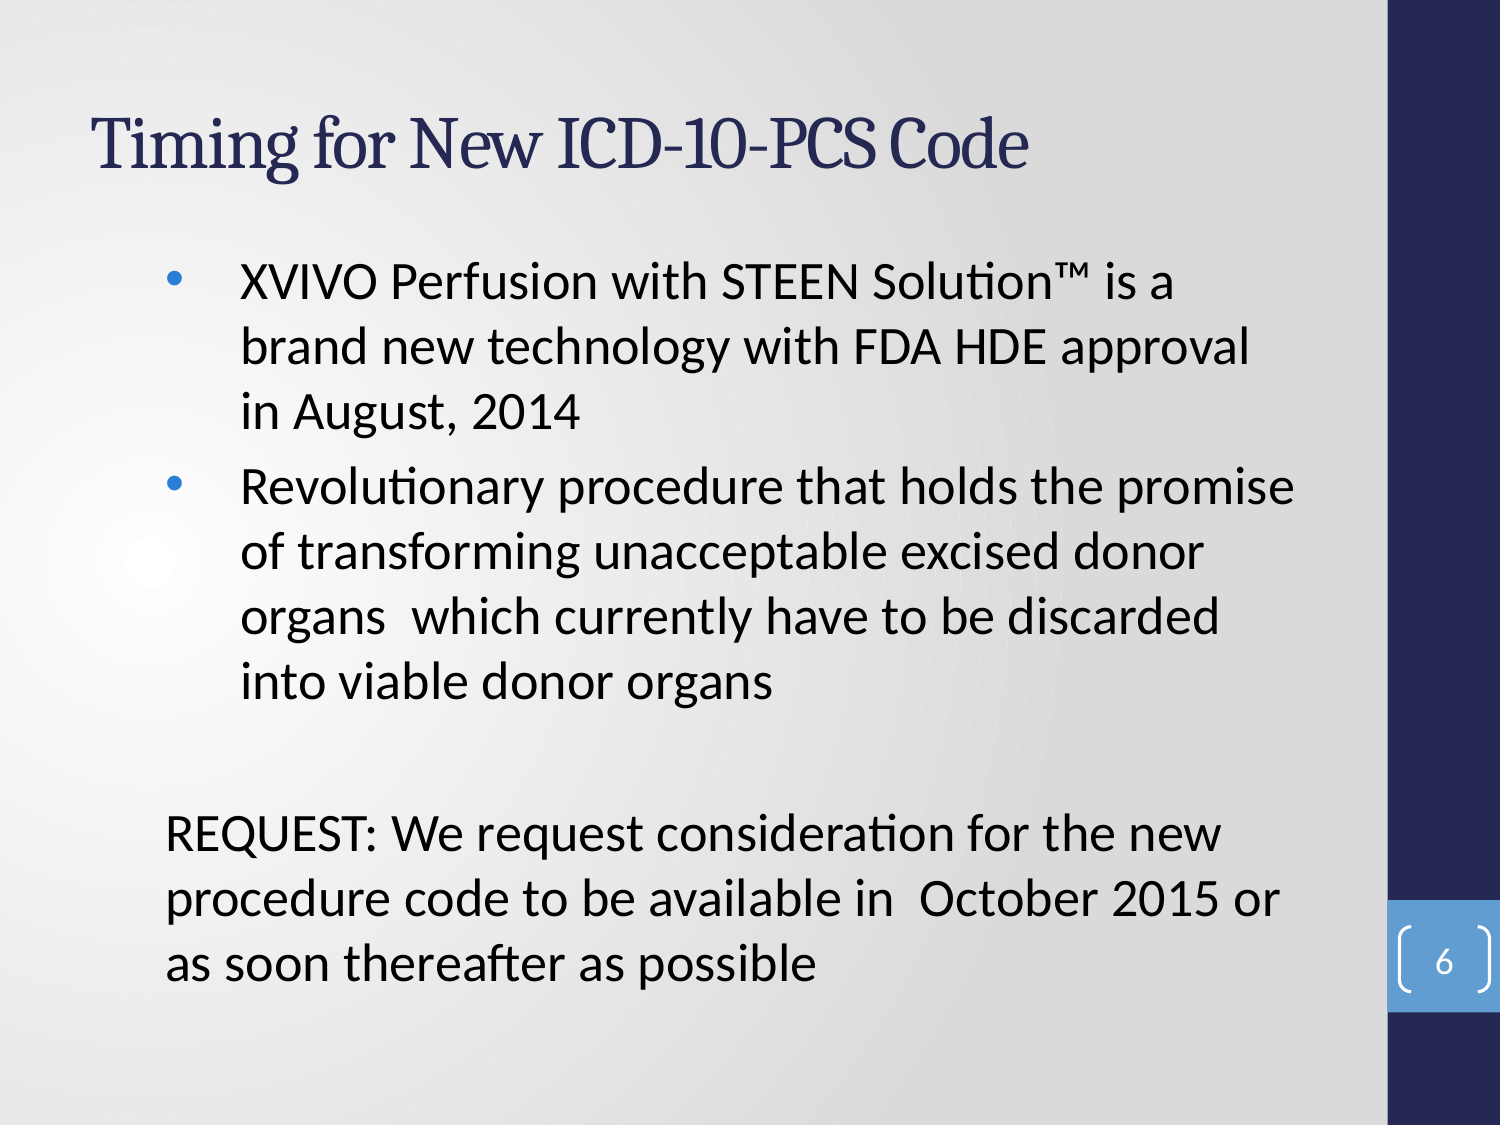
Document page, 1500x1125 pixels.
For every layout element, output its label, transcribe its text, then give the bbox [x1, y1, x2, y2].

title Timing for New ICD-10-PCS Code [75, 45, 1325, 233]
list XVIVO Perfusion with STEEN Solution™ is a brand new technology with FDA HDE approval in August, 2014 Revolutionary procedure that holds the promise of transforming unacceptable excised donor organs which currently have to be discarded into viable donor organs REQUEST: We request consideration for the new procedure code to be available in October 2015 or as soon thereafter as possible [75, 237, 1325, 1025]
slide_number 6 [1397, 925, 1492, 994]
